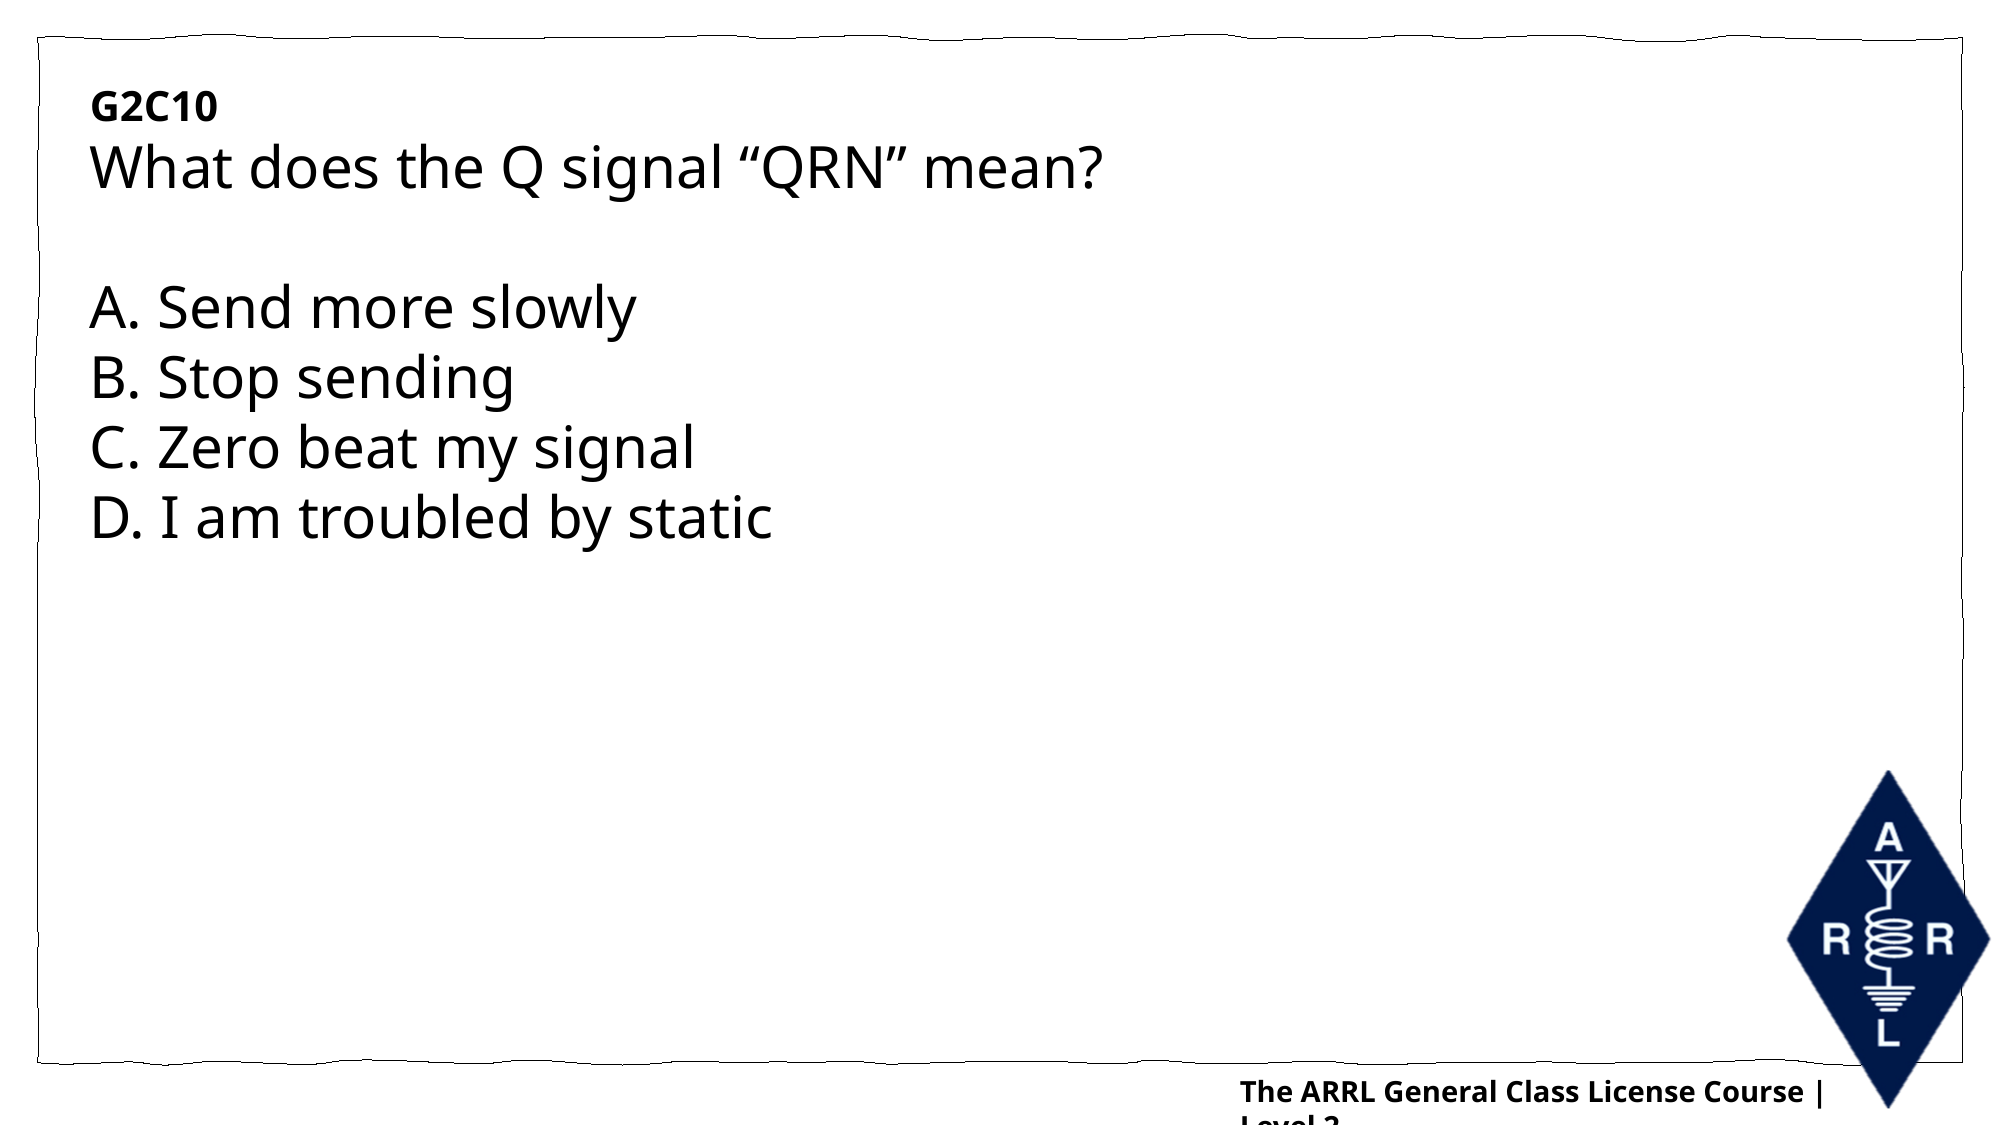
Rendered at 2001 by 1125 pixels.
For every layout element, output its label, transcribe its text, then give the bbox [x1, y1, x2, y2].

text_box G2C10 What does the Q signal “QRN” mean? A. Send more slowly B. Stop sending C. Zero beat my signal D. I am troubled by static [75, 72, 1850, 558]
picture [1773, 752, 1999, 1125]
